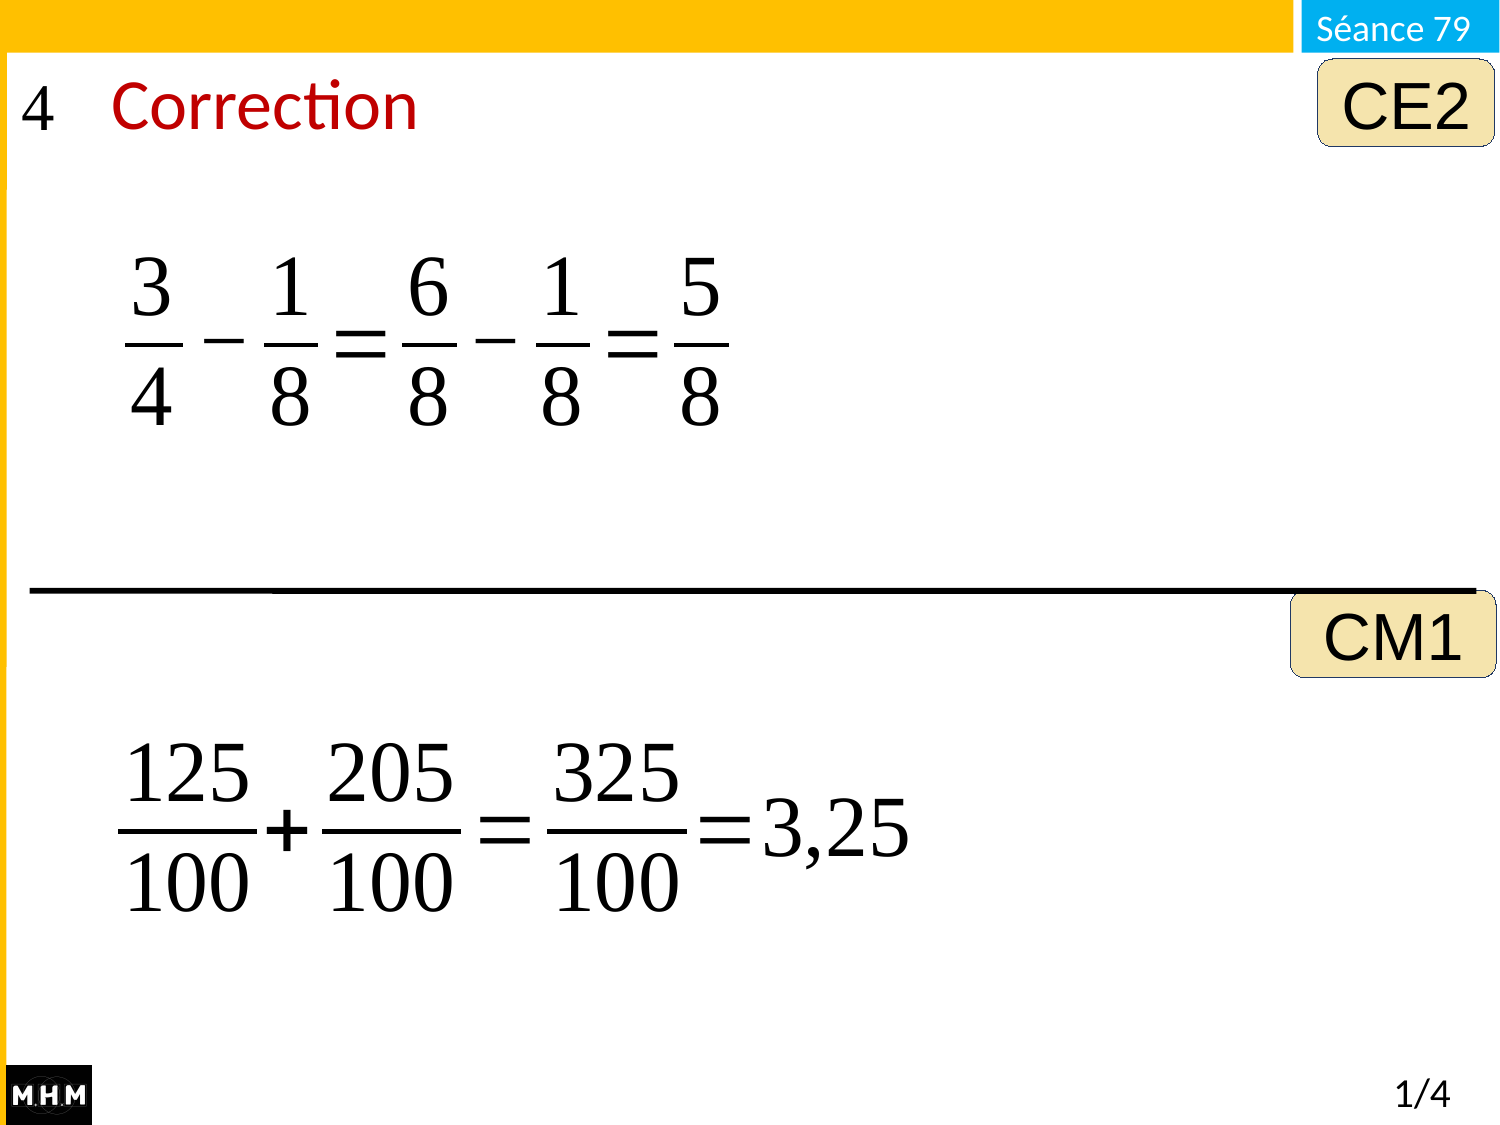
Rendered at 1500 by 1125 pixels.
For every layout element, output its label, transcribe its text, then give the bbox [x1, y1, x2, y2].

text_box CE2 [1317, 58, 1495, 147]
text_box CM1 [1290, 590, 1497, 678]
title Correction [96, 60, 1390, 153]
list 1/4 [1344, 1064, 1500, 1125]
picture [6, 1065, 92, 1125]
